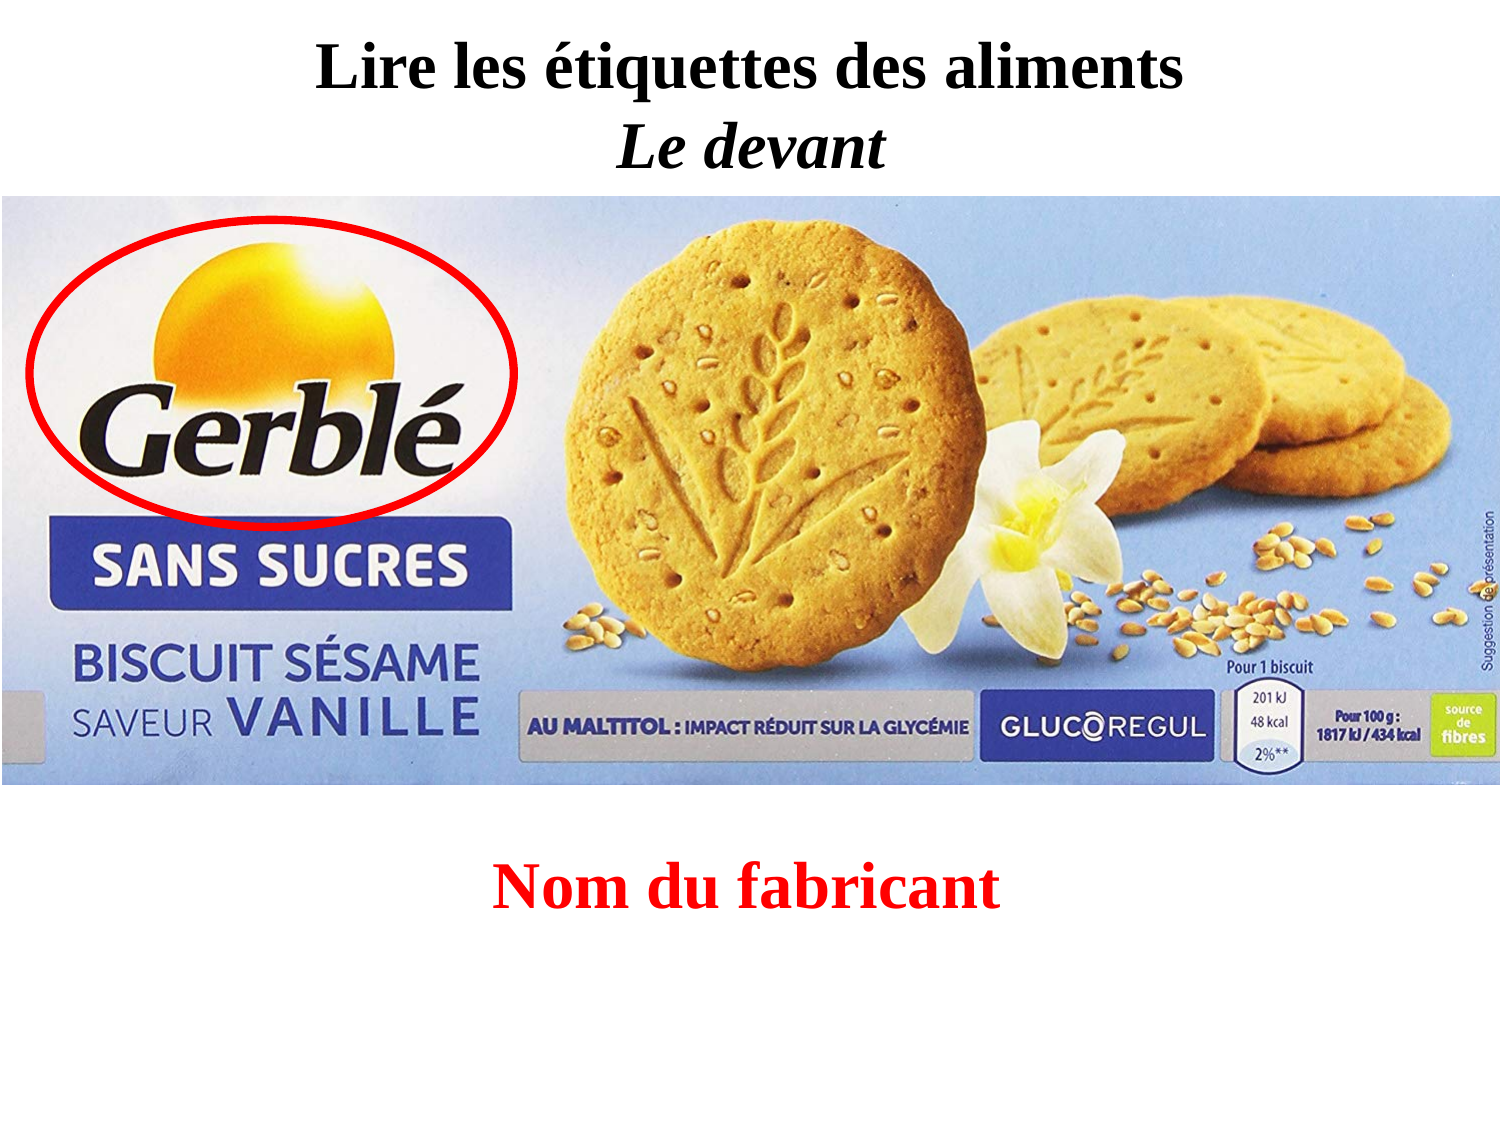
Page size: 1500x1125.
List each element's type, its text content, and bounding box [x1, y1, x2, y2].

text_box Nom du fabricant [478, 834, 1127, 929]
picture [1, 196, 1500, 785]
text_box Lire les étiquettes des aliments Le devant [2, 14, 1500, 189]
